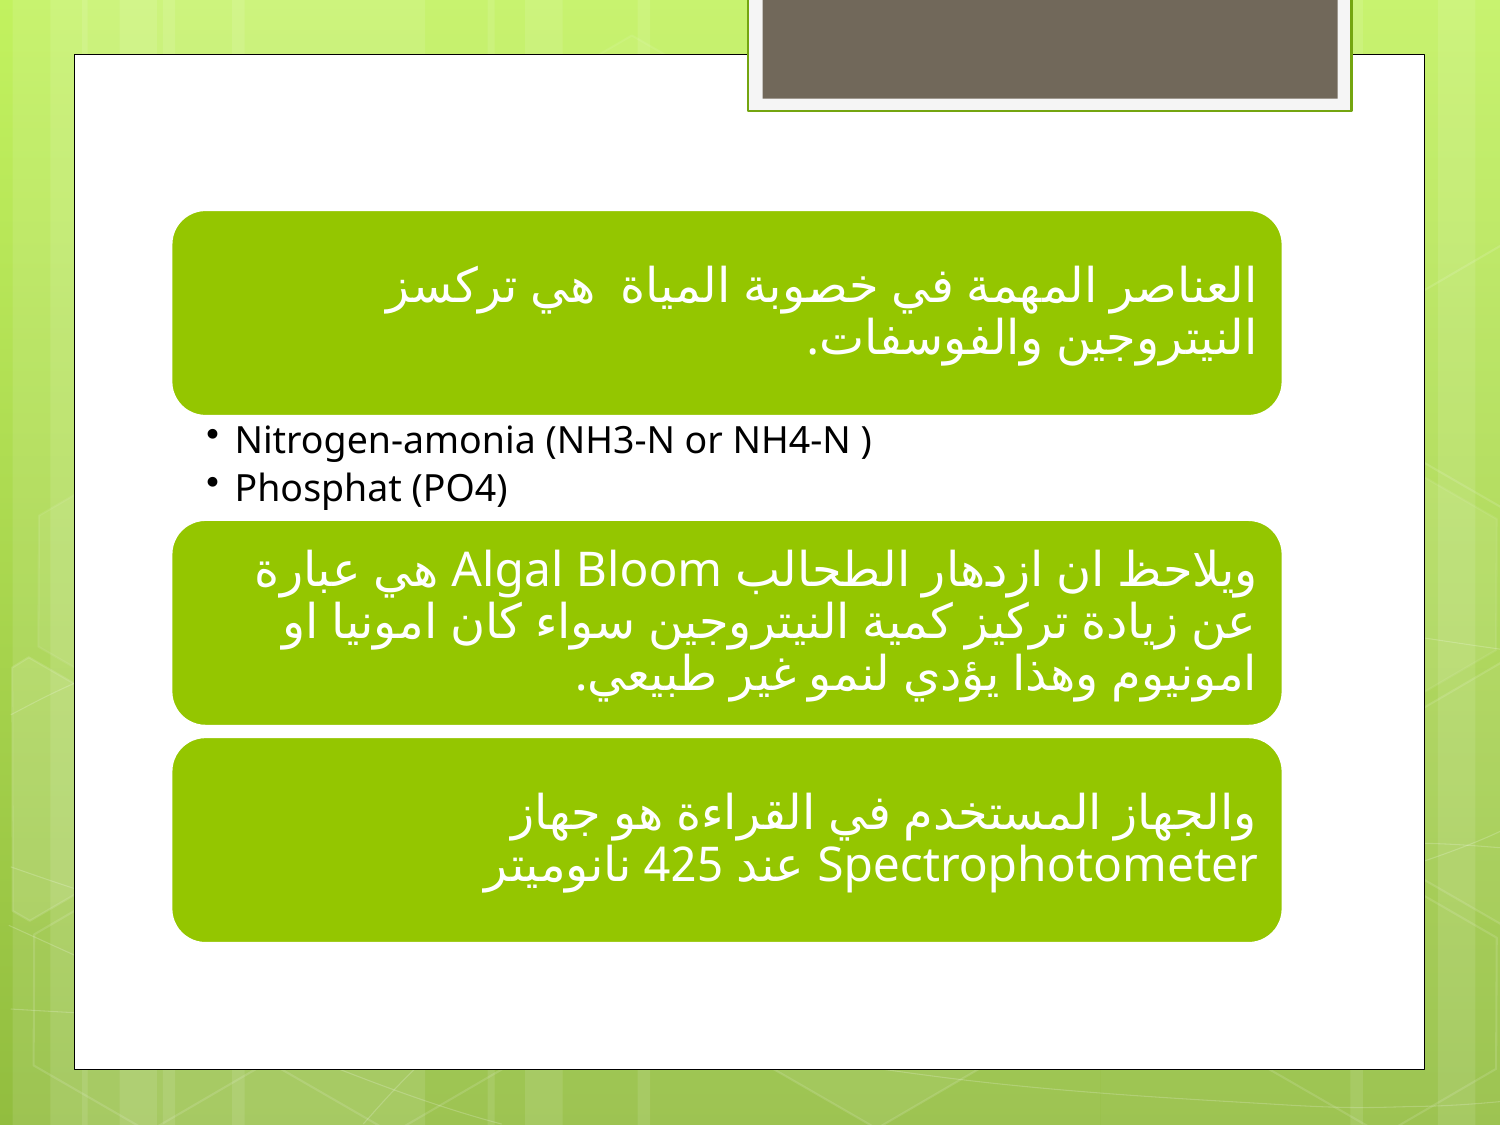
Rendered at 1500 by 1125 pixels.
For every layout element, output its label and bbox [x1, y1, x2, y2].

list [170, 196, 1284, 957]
